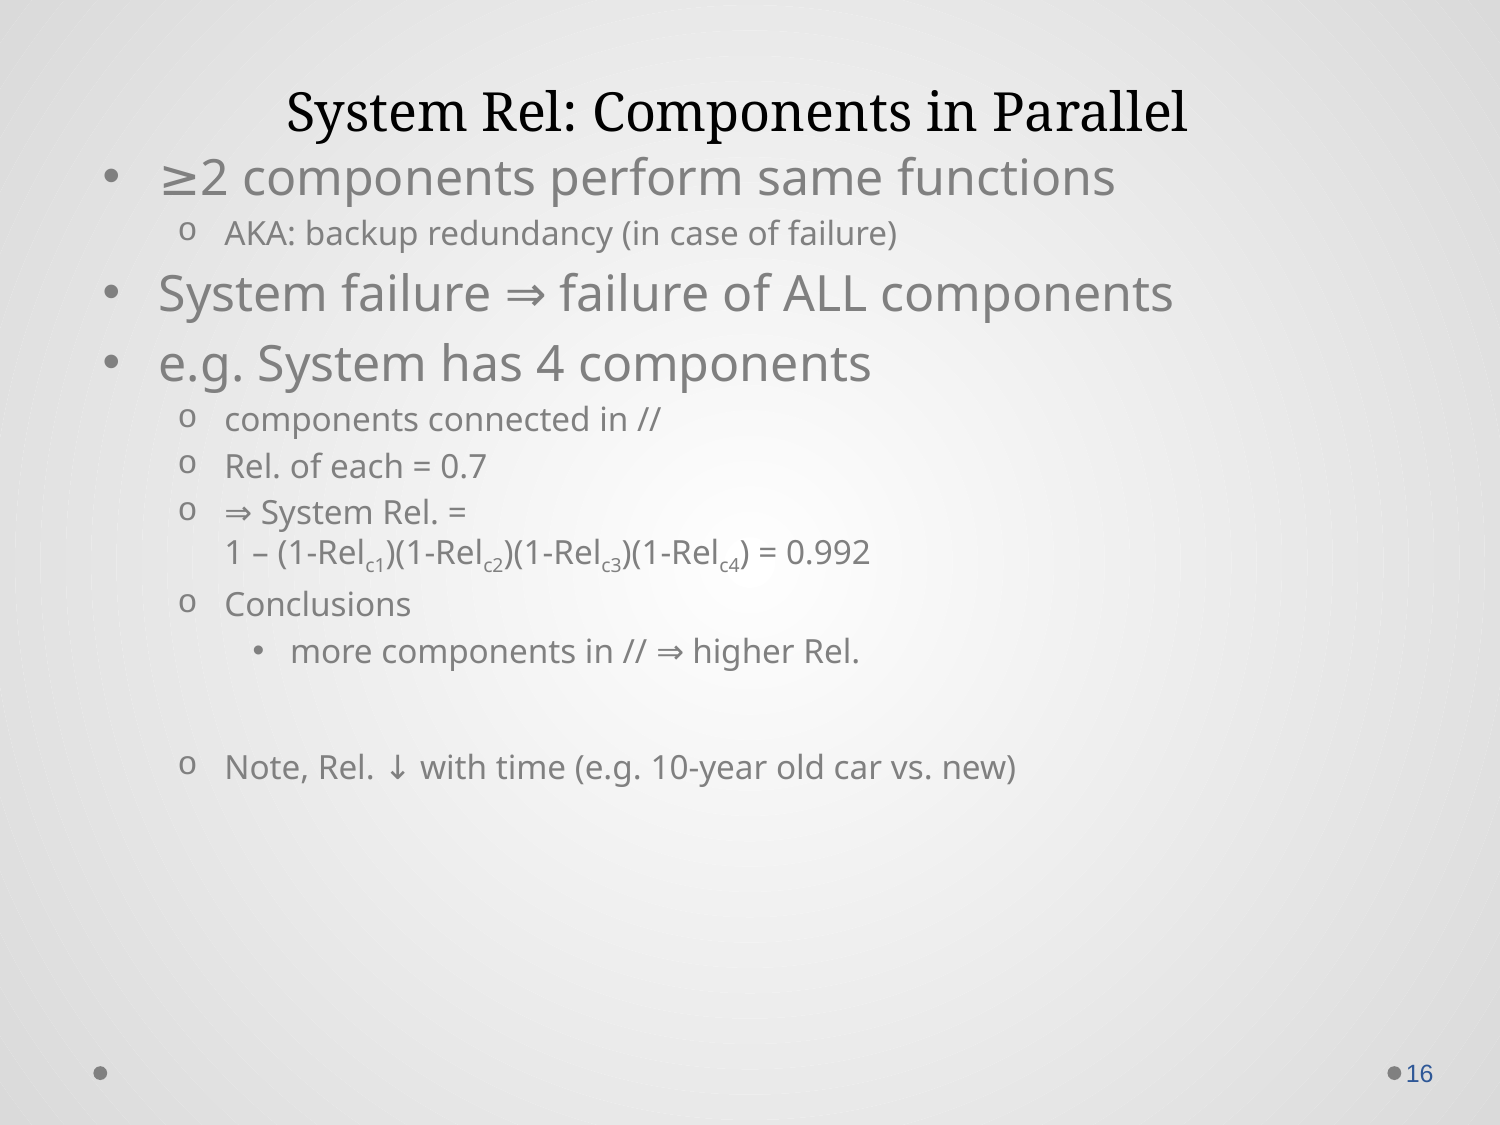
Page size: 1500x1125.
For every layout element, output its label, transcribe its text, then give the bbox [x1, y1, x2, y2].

list ≥2 components perform same functions AKA: backup redundancy (in case of failure) System failure ⇒ failure of ALL components e.g. System has 4 components components connected in // Rel. of each = 0.7 ⇒ System Rel. = 1 – (1-Relc1)(1-Relc2)(1-Relc3)(1-Relc4) = 0.992 Conclusions more components in // ⇒ higher Rel. Note, Rel. ↓ with time (e.g. 10-year old car vs. new) [87, 137, 1438, 1113]
slide_number 16 [1401, 1042, 1494, 1103]
title System Rel: Components in Parallel [62, 50, 1413, 150]
